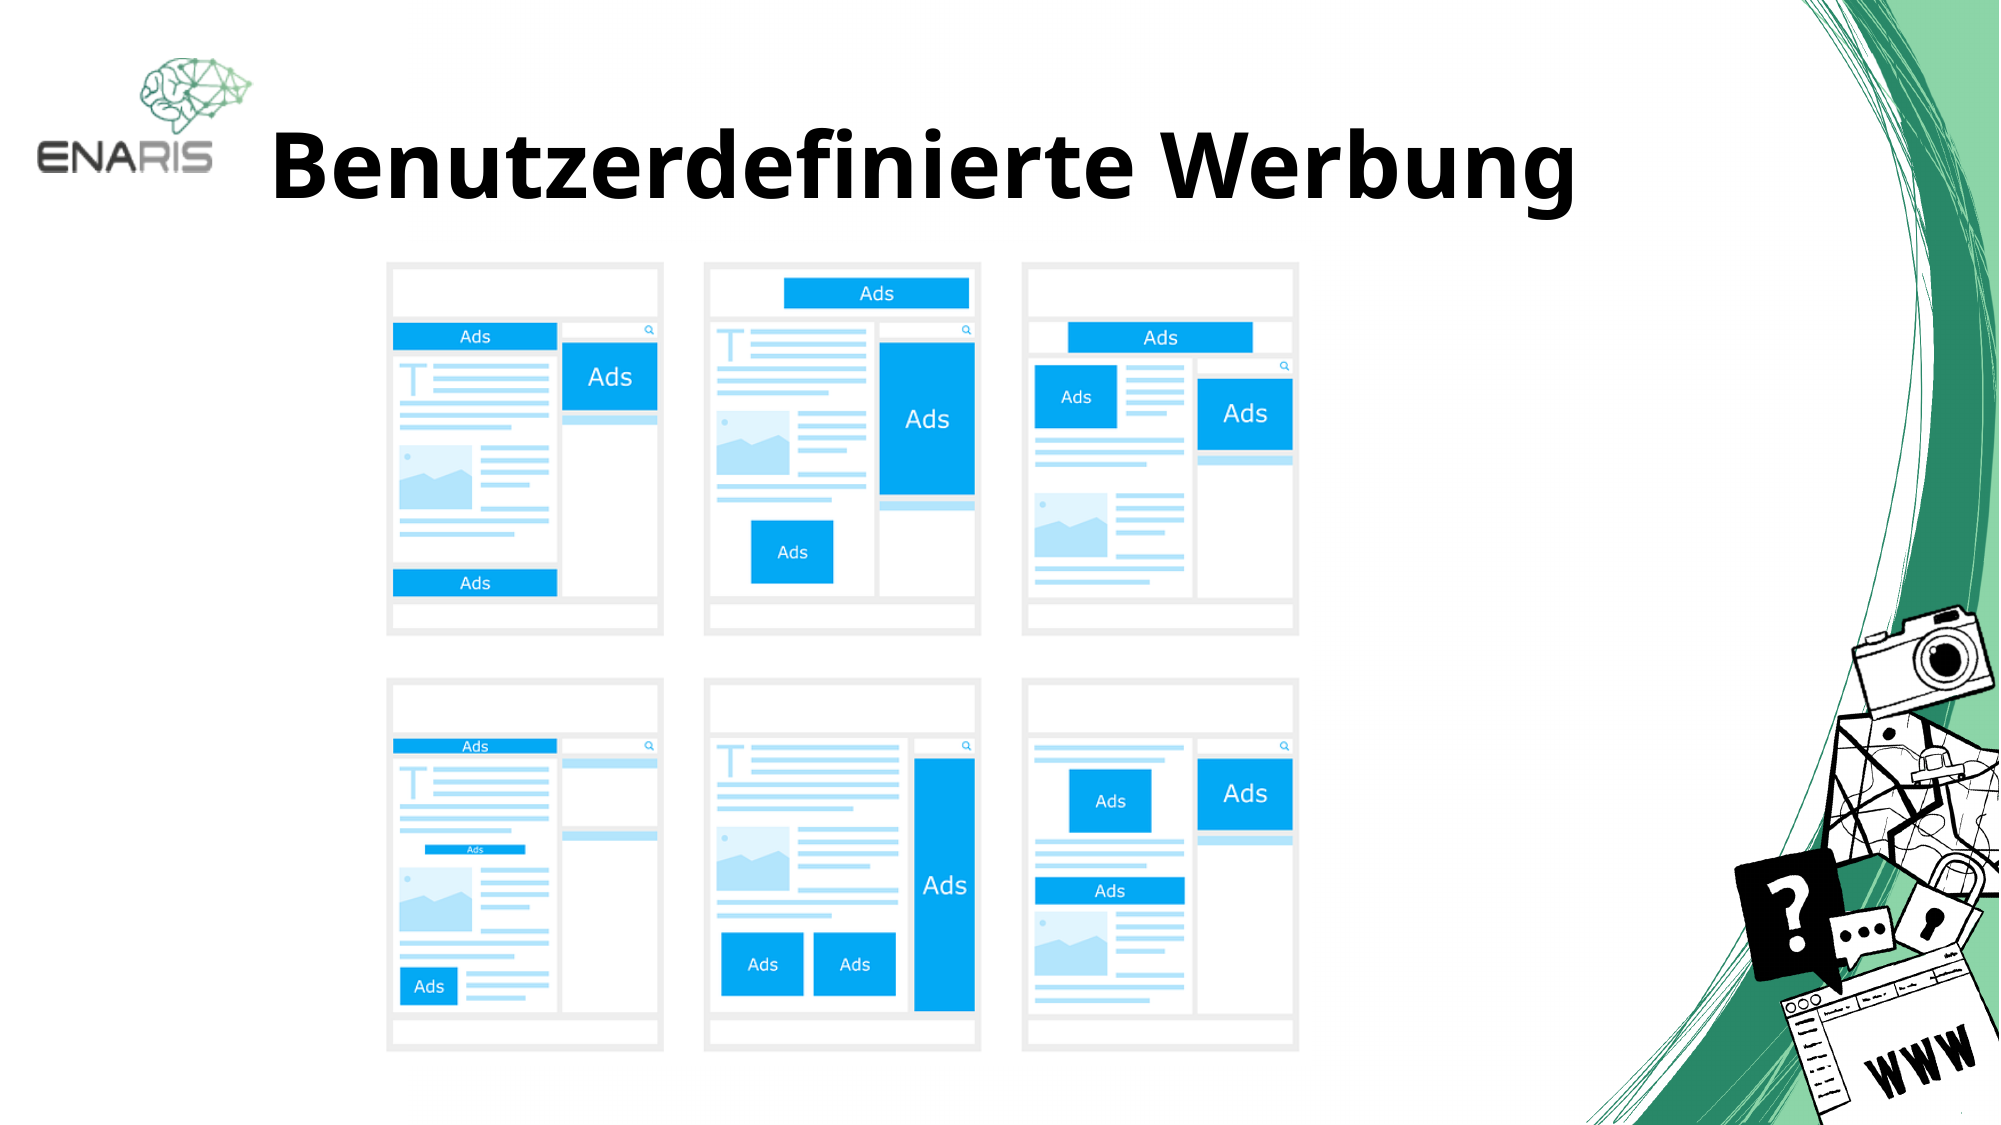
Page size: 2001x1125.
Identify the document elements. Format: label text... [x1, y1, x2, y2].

picture [37, 58, 254, 173]
title Benutzerdefinierte Werbung [253, 59, 1863, 278]
picture [368, 0, 1999, 1125]
